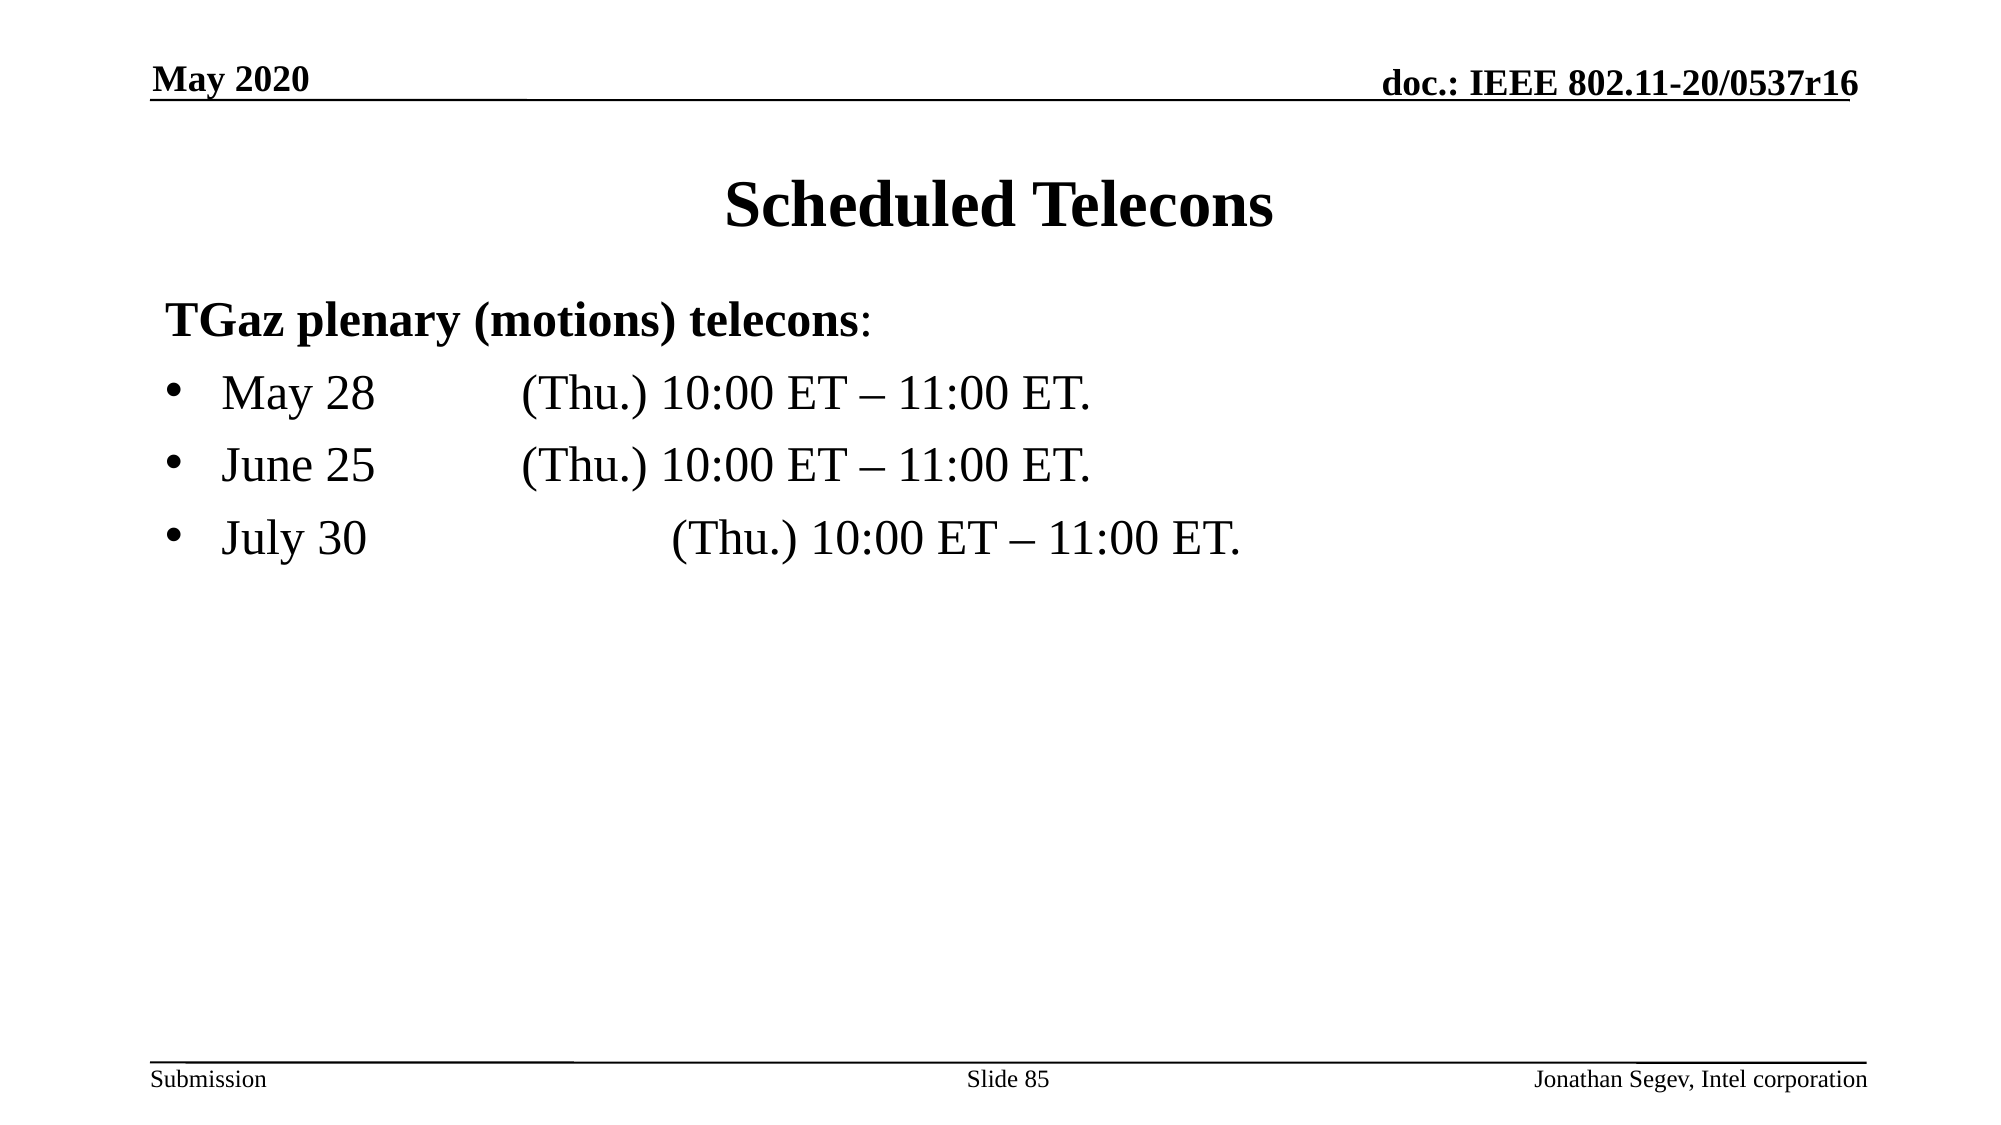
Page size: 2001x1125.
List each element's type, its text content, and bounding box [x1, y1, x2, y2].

slide_number Slide 85 [950, 1061, 1067, 1123]
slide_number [152, 54, 563, 100]
title Scheduled Telecons [149, 112, 1850, 278]
footer Jonathan Segev, Intel corporation [1171, 1061, 1869, 1093]
list TGaz plenary (motions) telecons: May 28 (Thu.) 10:00 ET – 11:00 ET. June 25 (Thu.) 10:00 ET – 11:00 ET. July 30 (Thu.) 10:00 ET – 11:00 ET. [149, 278, 1850, 670]
